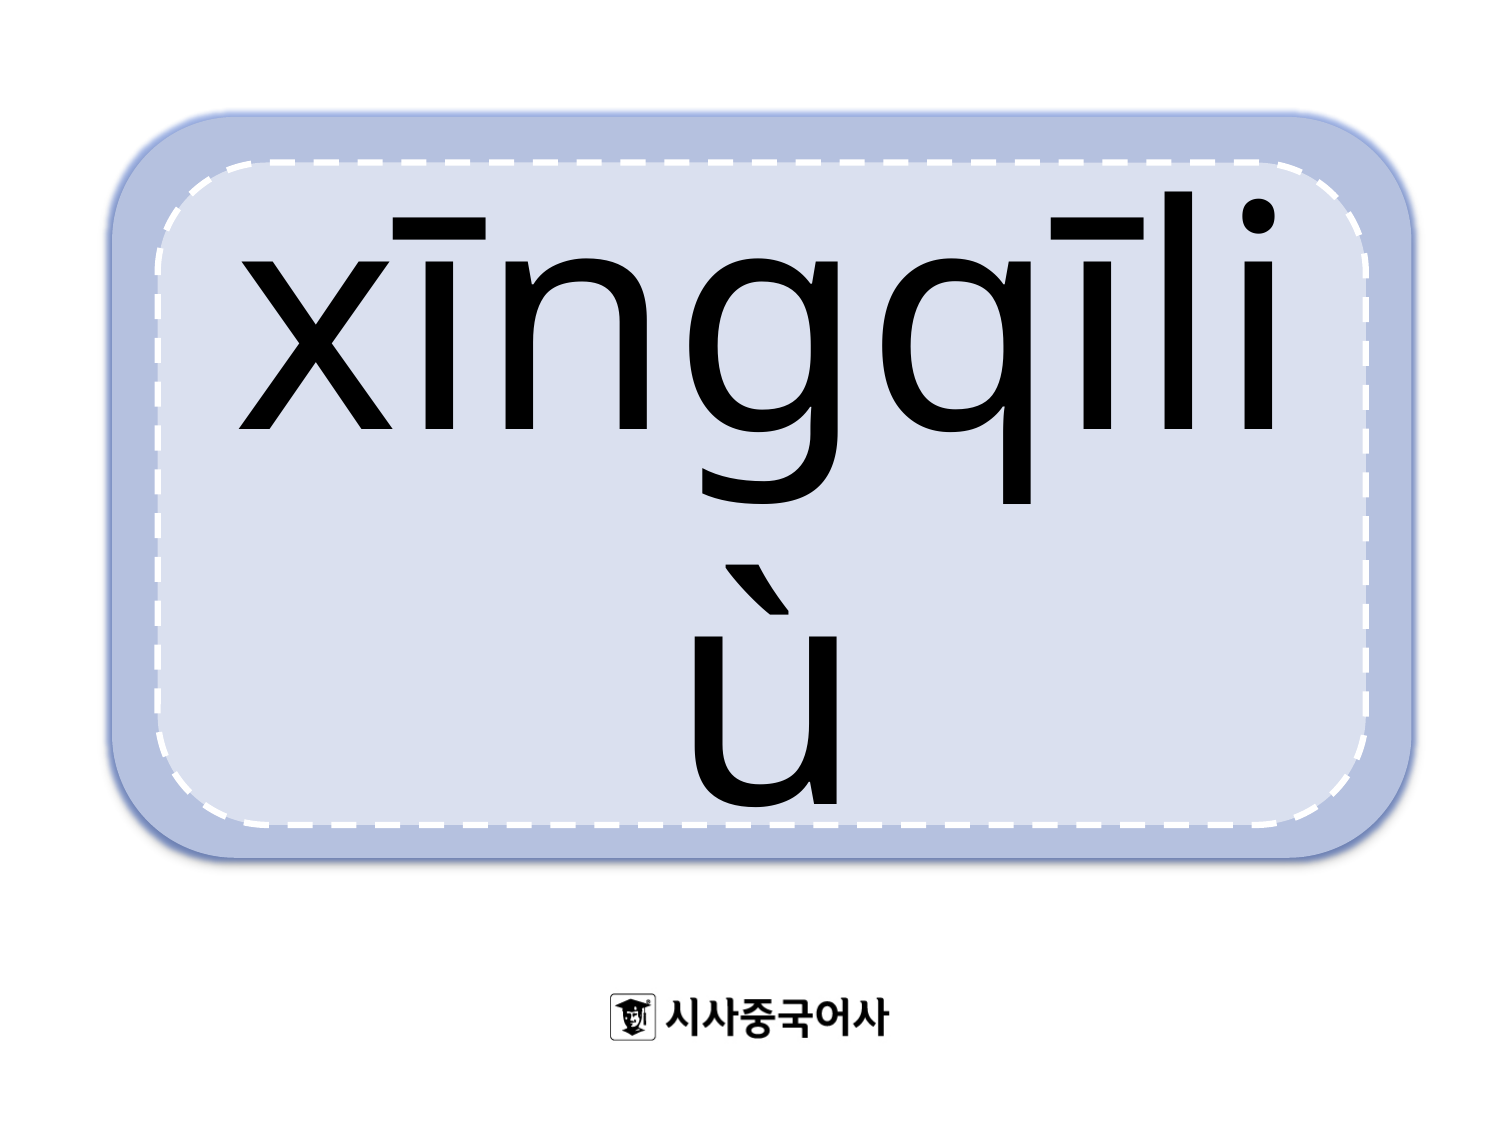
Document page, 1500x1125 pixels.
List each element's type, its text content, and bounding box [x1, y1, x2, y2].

text_box xīngqīliù [162, 160, 1371, 824]
picture [602, 987, 898, 1047]
